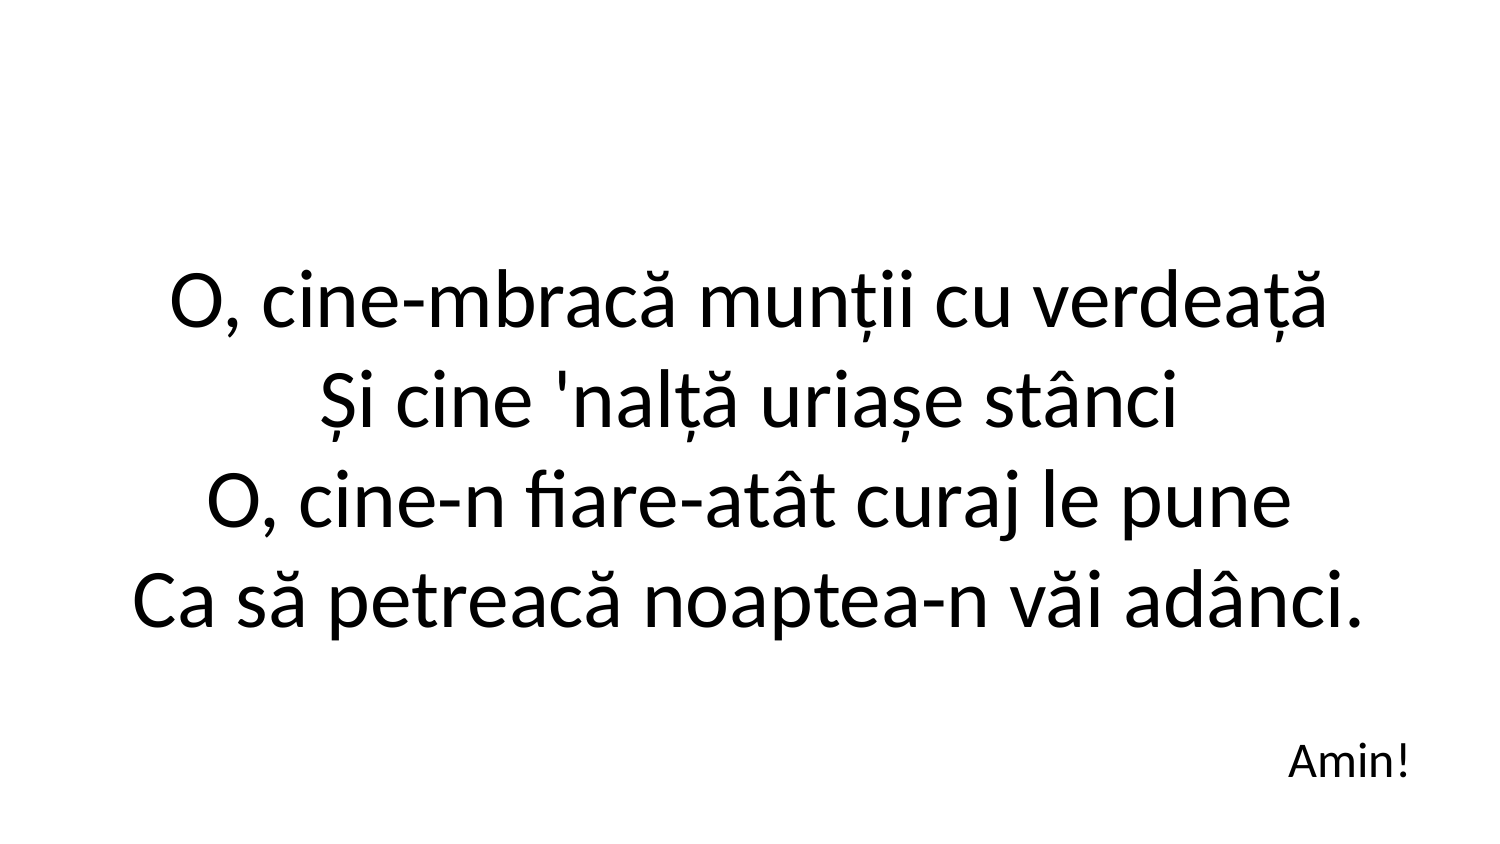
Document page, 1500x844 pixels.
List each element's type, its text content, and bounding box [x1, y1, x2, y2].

text_box O, cine-mbracă munții cu verdeață Și cine 'nalță uriașe stânci O, cine-n fiare-atât curaj le pune Ca să petreacă noaptea-n văi adânci. [117, 192, 1382, 652]
text_box Amin! [1273, 674, 1427, 795]
